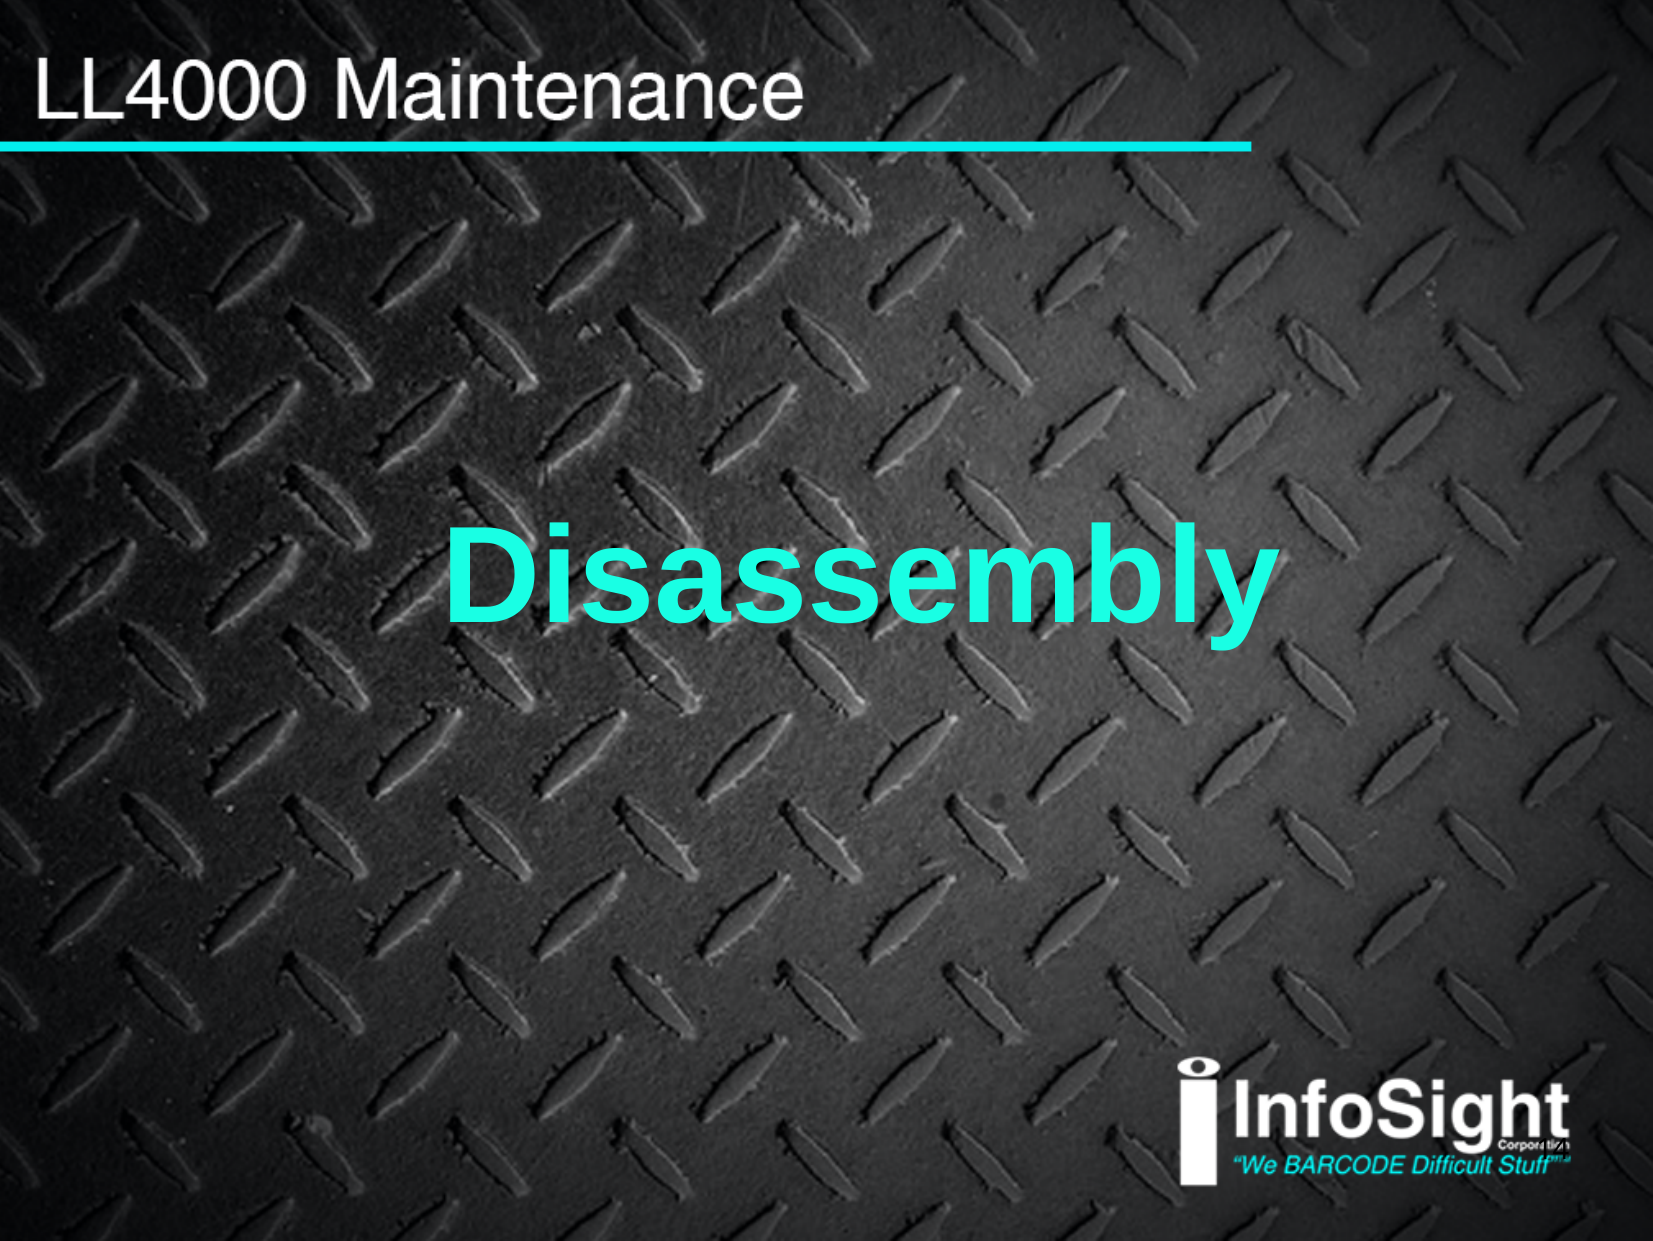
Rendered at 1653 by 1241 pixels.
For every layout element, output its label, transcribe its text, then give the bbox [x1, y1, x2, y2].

text_box Disassembly [426, 486, 1627, 604]
slide_number 14 [1185, 1130, 1570, 1215]
picture [0, 0, 1653, 1241]
